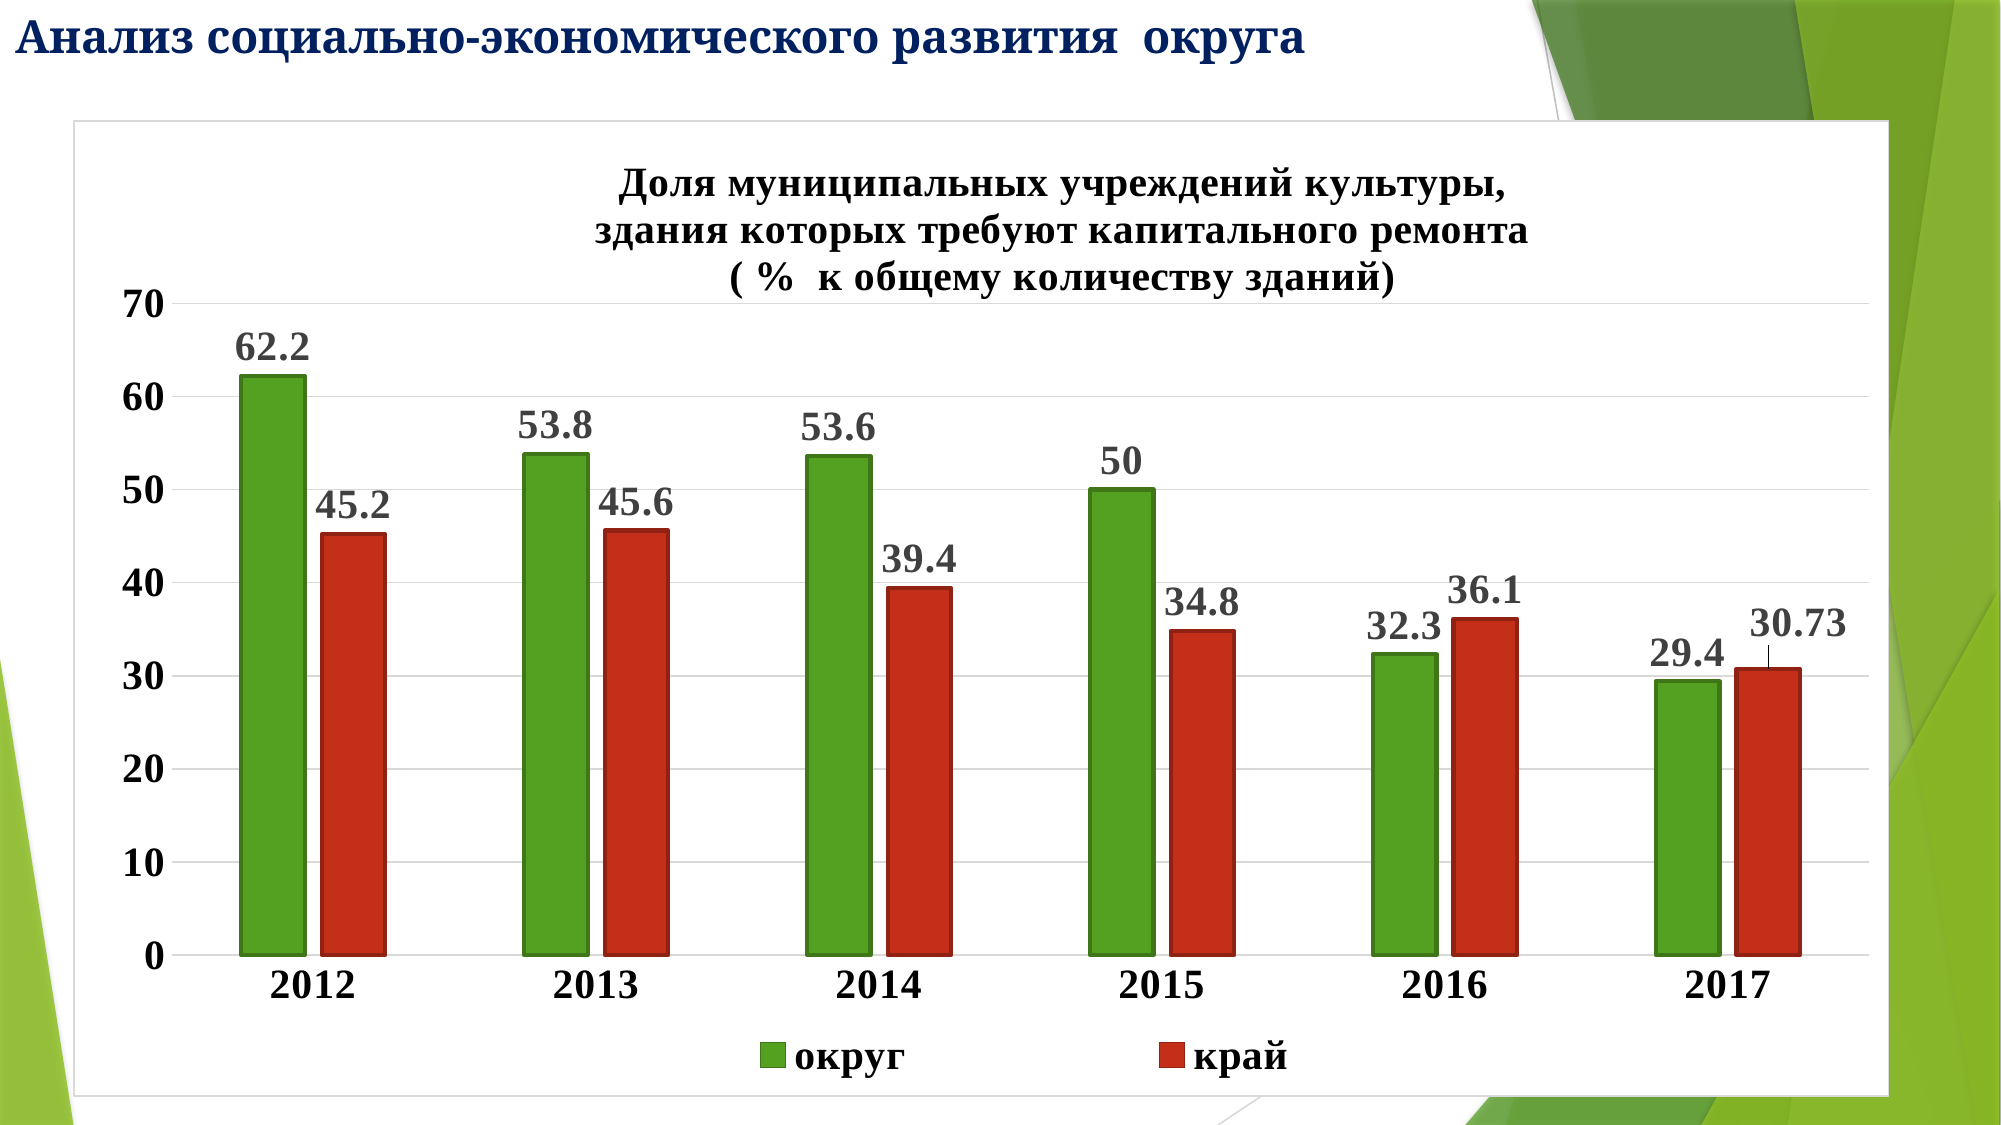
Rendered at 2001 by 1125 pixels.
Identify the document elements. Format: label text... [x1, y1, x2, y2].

title Анализ социально-экономического развития округа [0, 0, 1411, 102]
chart [72, 119, 1890, 1098]
